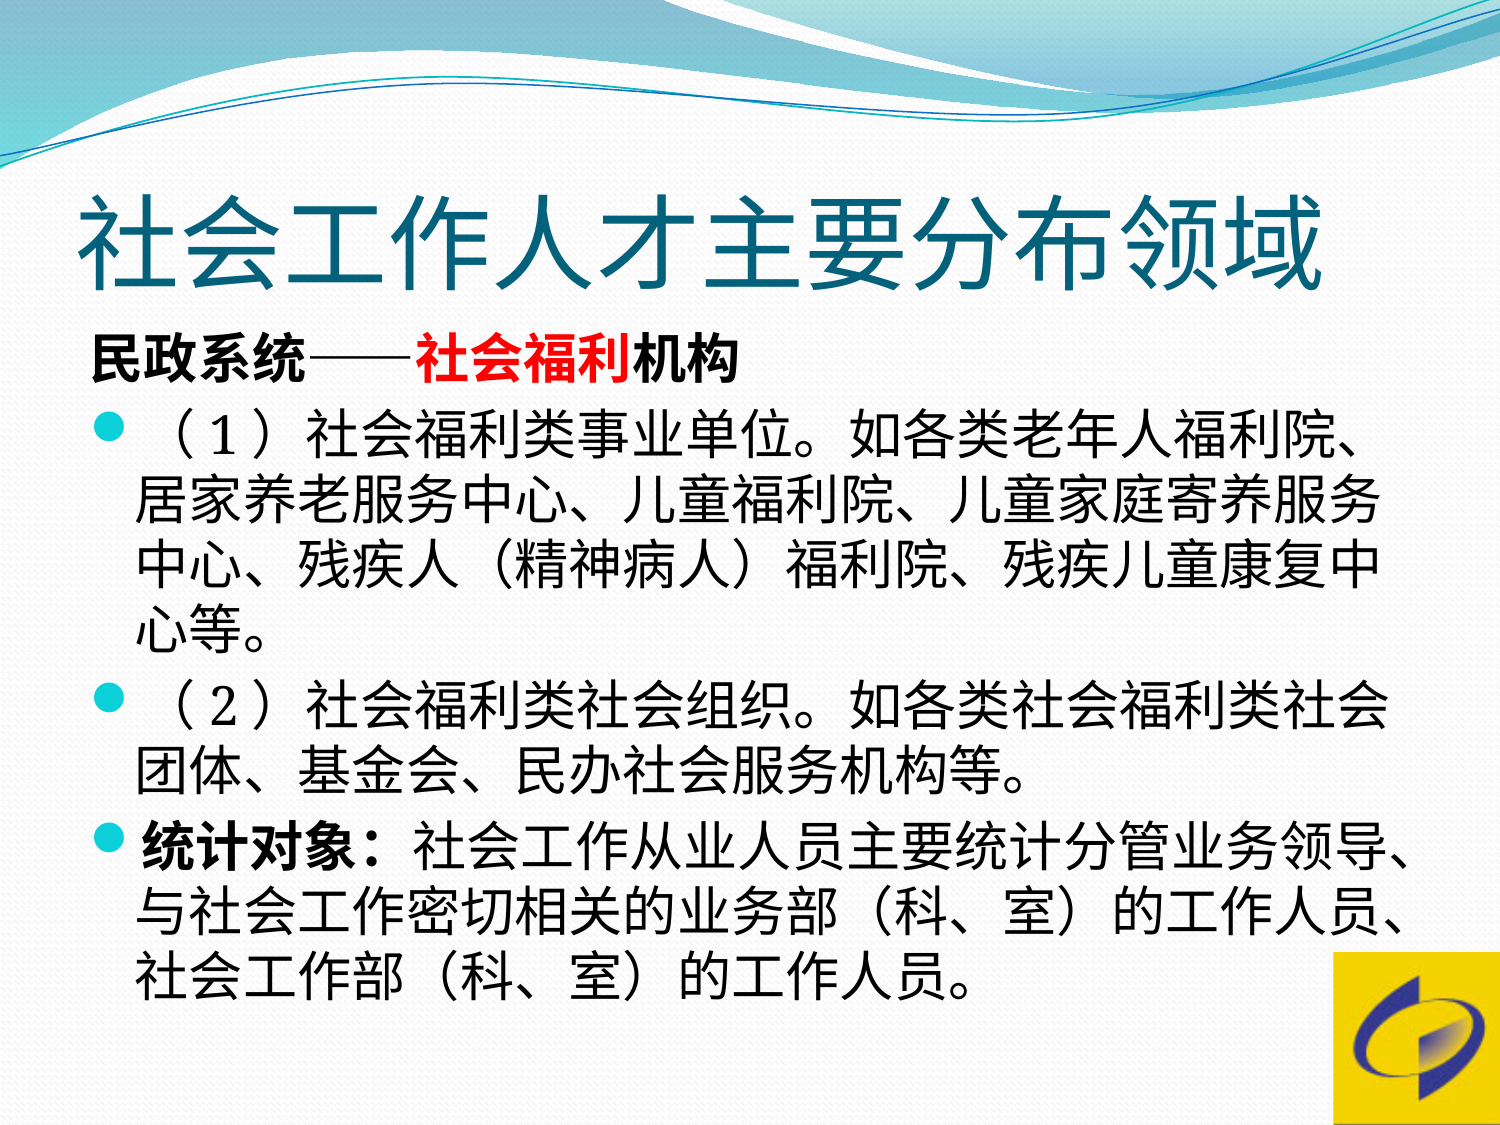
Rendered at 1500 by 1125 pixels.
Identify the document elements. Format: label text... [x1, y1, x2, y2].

picture [1333, 952, 1500, 1125]
title 社会工作人才主要分布领域 [75, 115, 1425, 303]
list 民政系统——社会福利机构 （1）社会福利类事业单位。如各类老年人福利院、居家养老服务中心、儿童福利院、儿童家庭寄养服务中心、残疾人（精神病人）福利院、残疾儿童康复中心等。 （2）社会福利类社会组织。如各类社会福利类社会团体、基金会、民办社会服务机构等。 统计对象：社会工作从业人员主要统计分管业务领导、与社会工作密切相关的业务部（科、室）的工作人员、社会工作部（科、室）的工作人员。 [75, 317, 1425, 1038]
